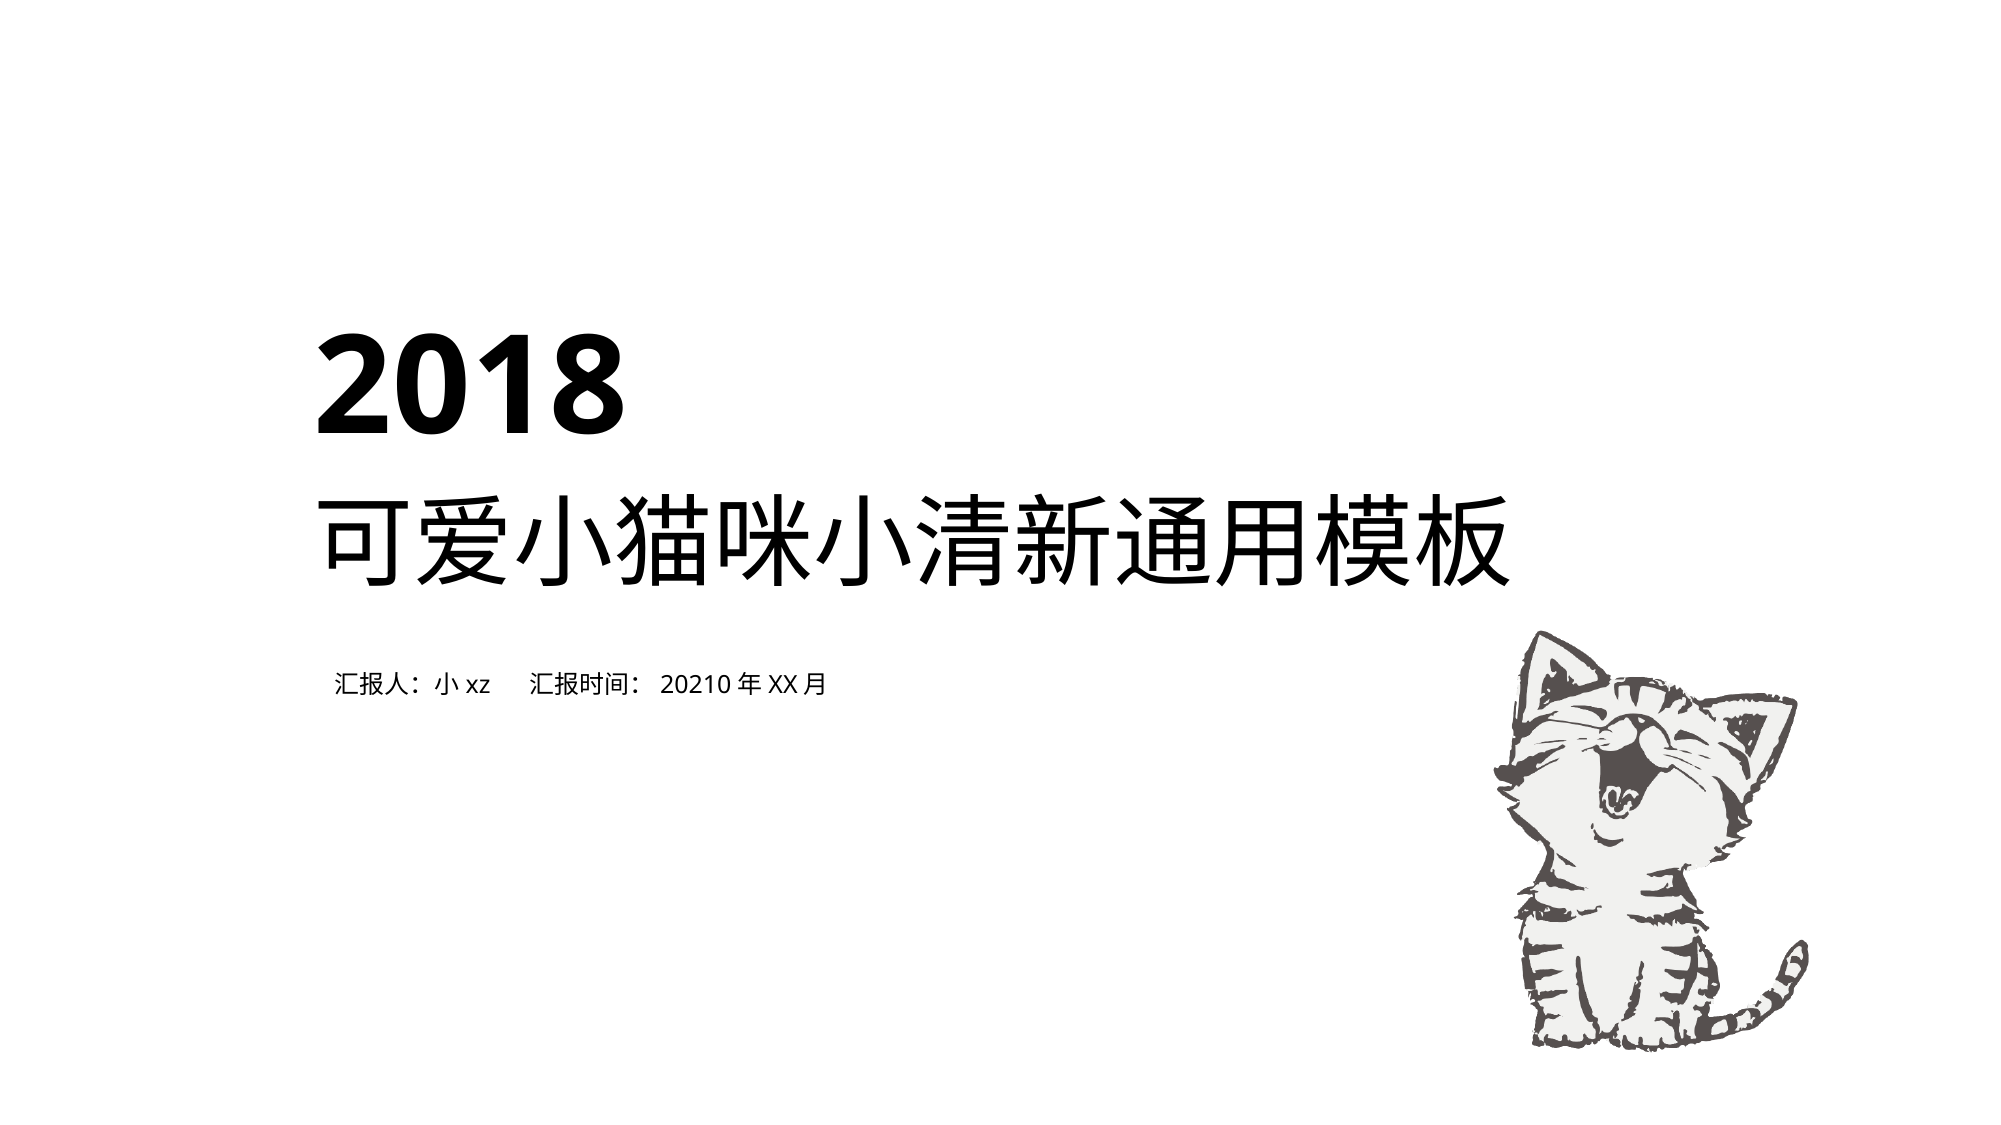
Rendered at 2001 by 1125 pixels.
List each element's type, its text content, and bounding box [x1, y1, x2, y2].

text_box 2018 [299, 289, 1725, 469]
picture [1376, 565, 1920, 1123]
text_box 汇报人：小xz 汇报时间：20210年XX月 [319, 631, 1186, 706]
text_box 可爱小猫咪小清新通用模板 [299, 470, 1725, 606]
